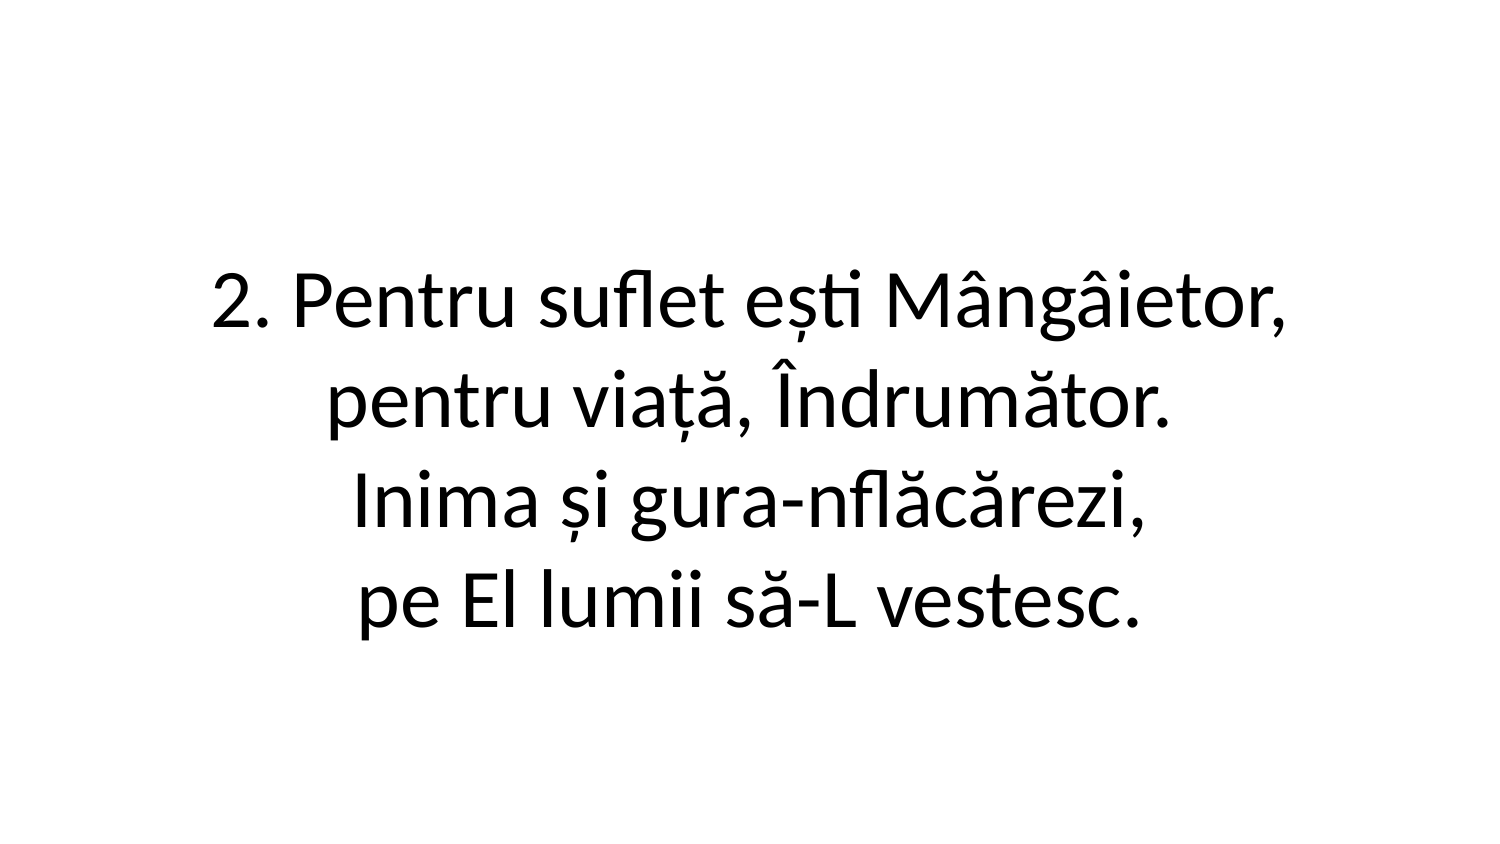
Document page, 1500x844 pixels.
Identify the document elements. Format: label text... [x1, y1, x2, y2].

text_box 2. Pentru suflet ești Mângâietor, pentru viață, Îndrumător. Inima și gura­-nflăcărezi, pe El lumii să-L vestesc. [195, 192, 1305, 652]
